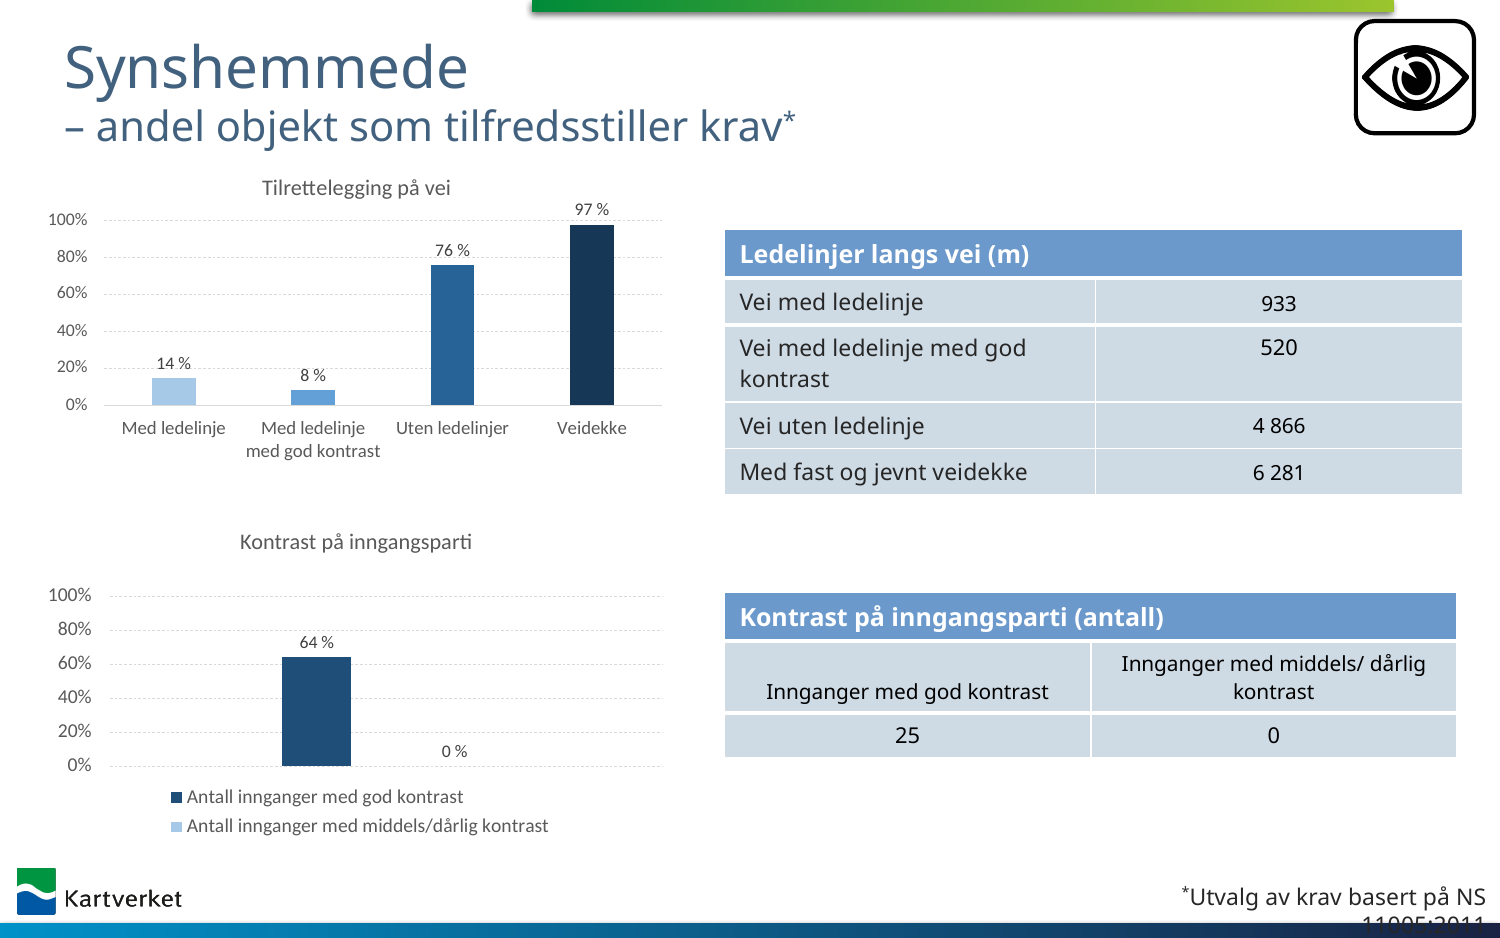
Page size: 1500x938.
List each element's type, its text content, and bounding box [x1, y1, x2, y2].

table_cell Med fast og jevnt veidekke [725, 449, 1095, 494]
table_cell 0 [1092, 715, 1456, 757]
table_cell 4 866 [1096, 403, 1462, 448]
table_cell Vei med ledelinje med god kontrast [725, 327, 1095, 401]
table_cell 520 [1096, 327, 1462, 401]
table_cell Vei med ledelinje [725, 280, 1095, 323]
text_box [1355, 20, 1475, 134]
table_cell Vei uten ledelinje [725, 403, 1095, 448]
picture [41, 166, 673, 492]
table_header Ledelinjer langs vei (m) [725, 230, 1462, 276]
text_box Synshemmede – andel objekt som tilfredsstiller krav* [49, 24, 1431, 158]
table_cell 25 [725, 715, 1090, 757]
table_cell Innganger med god kontrast [725, 643, 1090, 711]
table_cell 6 281 [1096, 449, 1462, 494]
table_cell Innganger med middels/ dårlig kontrast [1092, 643, 1456, 711]
picture [41, 520, 673, 846]
table_cell 933 [1096, 280, 1462, 323]
text_box *Utvalg av krav basert på NS 11005:2011 [1068, 873, 1500, 938]
table_header Kontrast på inngangsparti (antall) [725, 593, 1456, 639]
